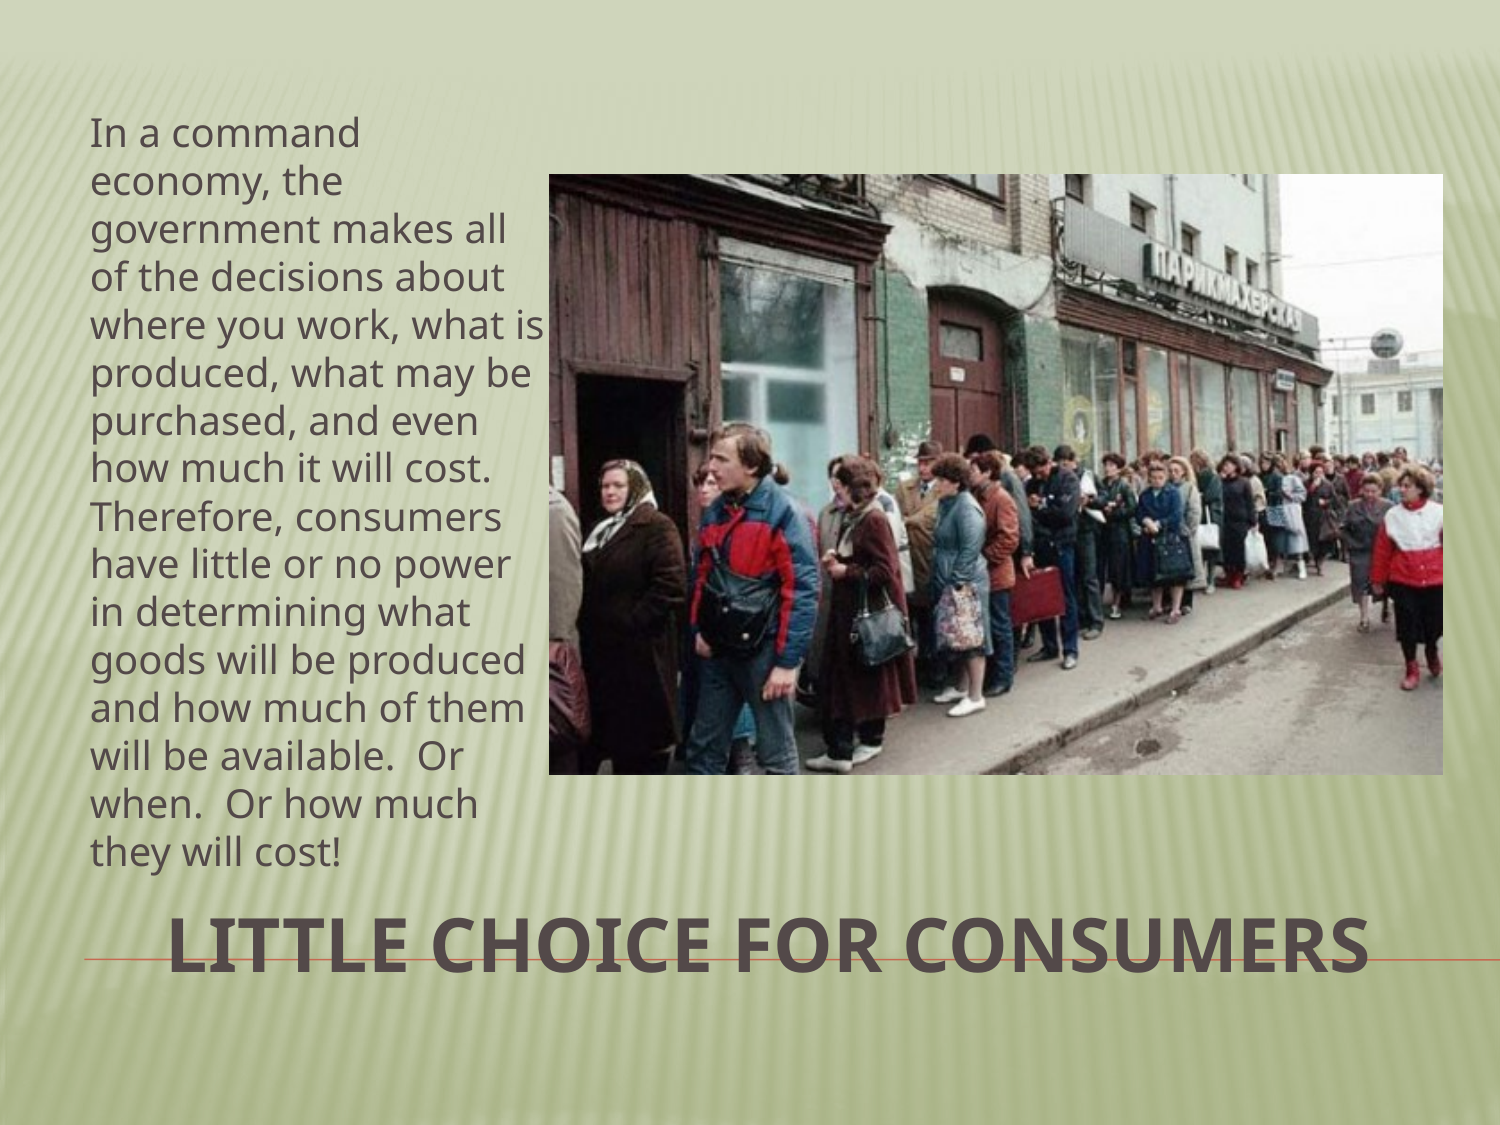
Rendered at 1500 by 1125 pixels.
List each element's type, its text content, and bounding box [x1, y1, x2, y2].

title Little choice for consumers [75, 900, 1463, 986]
list In a command economy, the government makes all of the decisions about where you work, what is produced, what may be purchased, and even how much it will cost. Therefore, consumers have little or no power in determining what goods will be produced and how much of them will be available. Or when. Or how much they will cost! [75, 99, 569, 888]
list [549, 174, 1444, 776]
